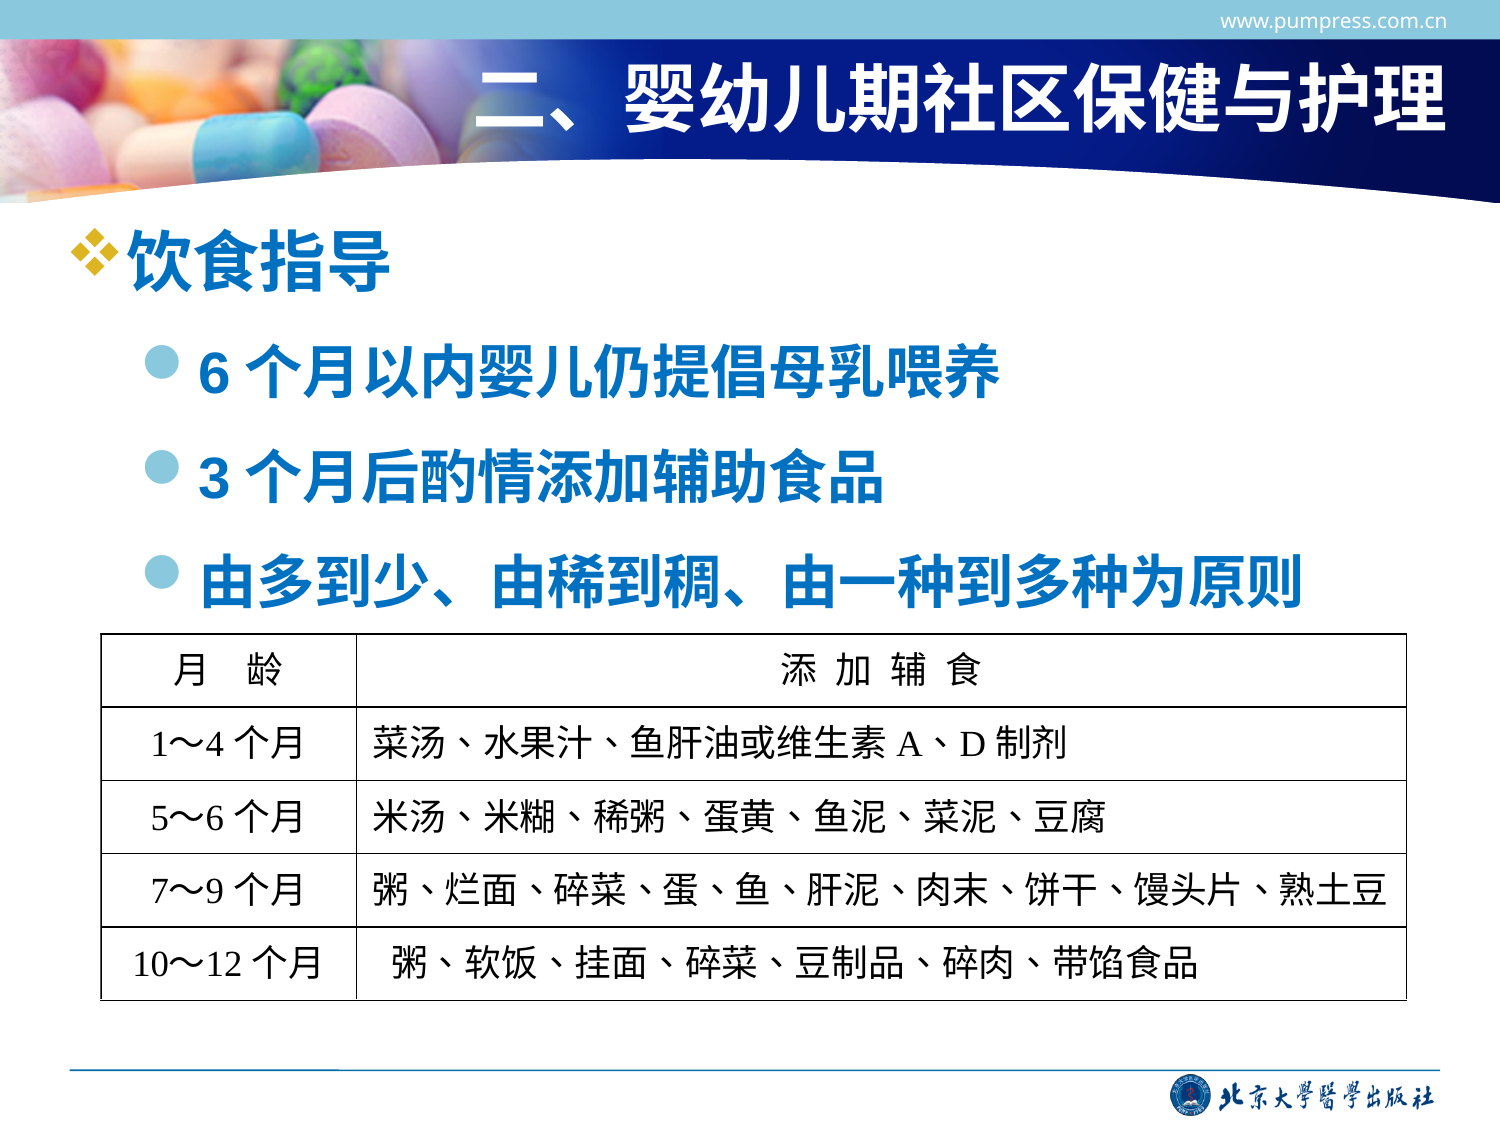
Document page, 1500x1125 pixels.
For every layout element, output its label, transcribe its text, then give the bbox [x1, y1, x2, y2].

picture [1170, 1074, 1436, 1118]
picture [100, 633, 1421, 1050]
list 饮食指导 6个月以内婴儿仍提倡母乳喂养 3个月后酌情添加辅助食品 由多到少、由稀到稠、由一种到多种为原则 [49, 172, 1463, 1026]
title 二、婴幼儿期社区保健与护理 [137, 49, 1463, 143]
slide_number www.pumpress.com.cn [1024, 0, 1463, 38]
picture [0, 40, 1500, 203]
